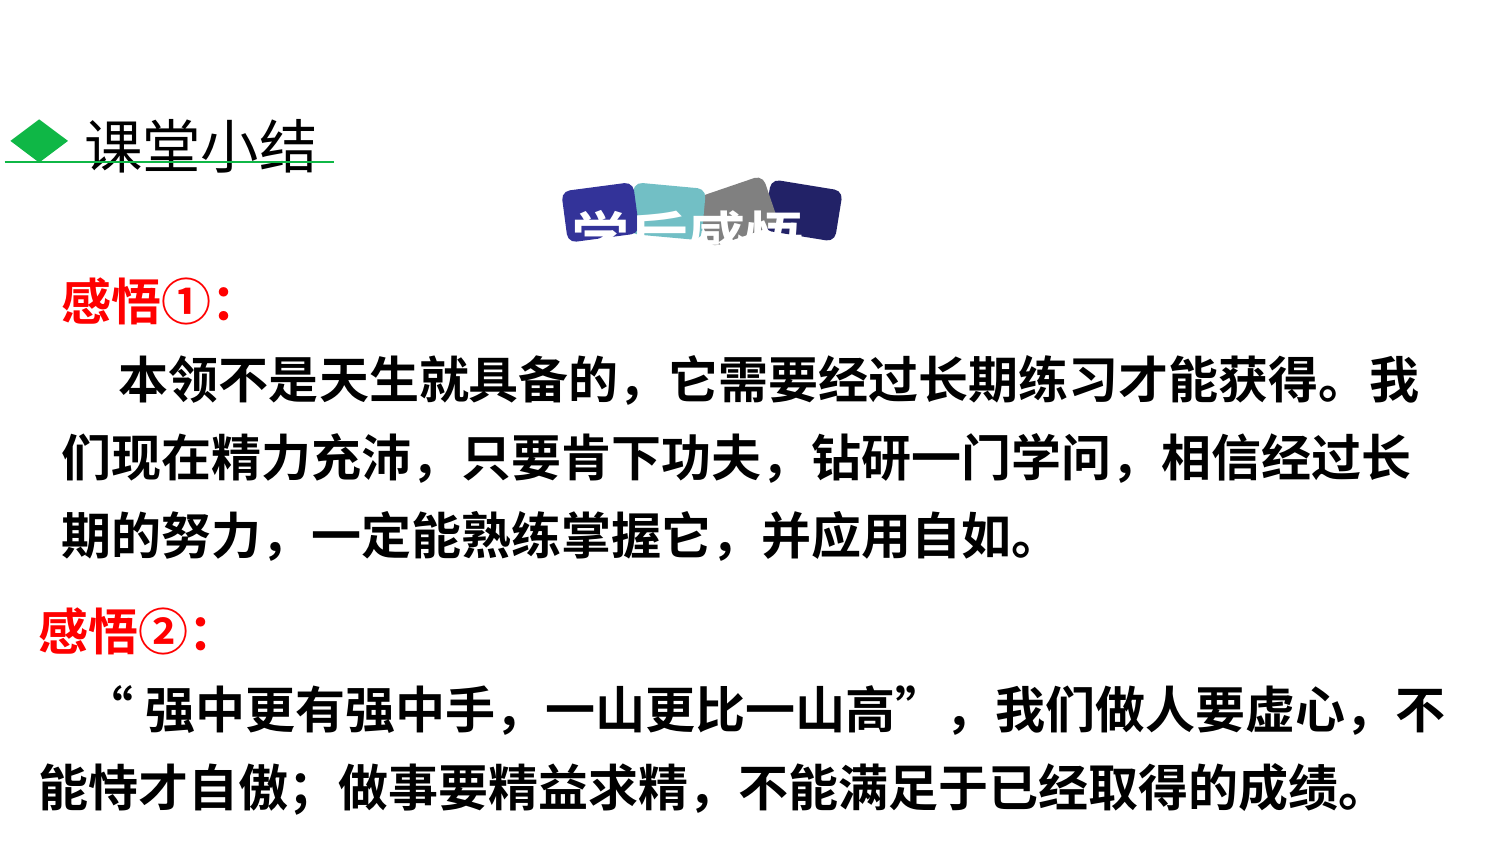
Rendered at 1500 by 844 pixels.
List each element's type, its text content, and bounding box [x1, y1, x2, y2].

text_box 感悟①： 本领不是天生就具备的，它需要经过长期练习才能获得。我们现在精力充沛，只要肯下功夫，钻研一门学问，相信经过长期的努力，一定能熟练掌握它，并应用自如。 [47, 245, 1466, 572]
text_box 学后感悟 [556, 174, 843, 245]
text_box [4, 102, 334, 189]
text_box 感悟②： “强中更有强中手，一山更比一山高”，我们做人要虚心，不能恃才自傲；做事要精益求精，不能满足于已经取得的成绩。 [23, 575, 1465, 824]
